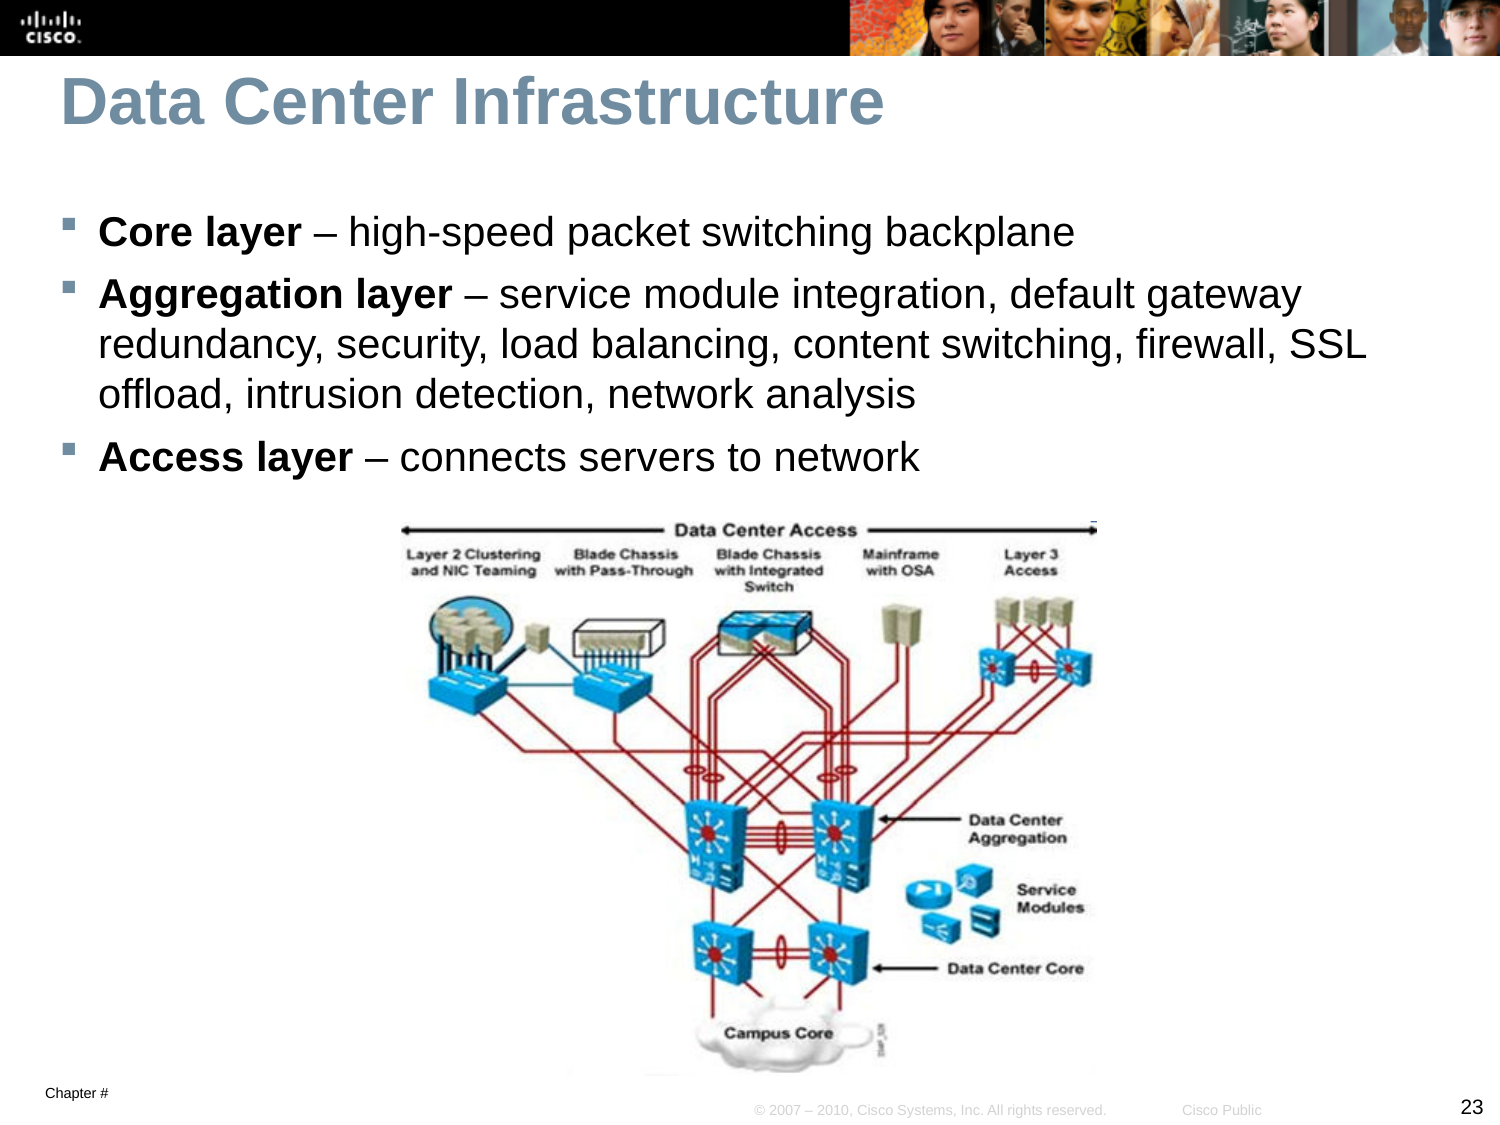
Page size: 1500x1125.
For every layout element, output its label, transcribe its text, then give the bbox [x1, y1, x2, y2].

title Data Center Infrastructure [45, 59, 1444, 182]
picture [0, 0, 1500, 56]
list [400, 521, 1097, 1076]
list Core layer – high-speed packet switching backplane Aggregation layer – service module integration, default gateway redundancy, security, load balancing, content switching, firewall, SSL offload, intrusion detection, network analysis Access layer – connects servers to network [45, 197, 1444, 613]
